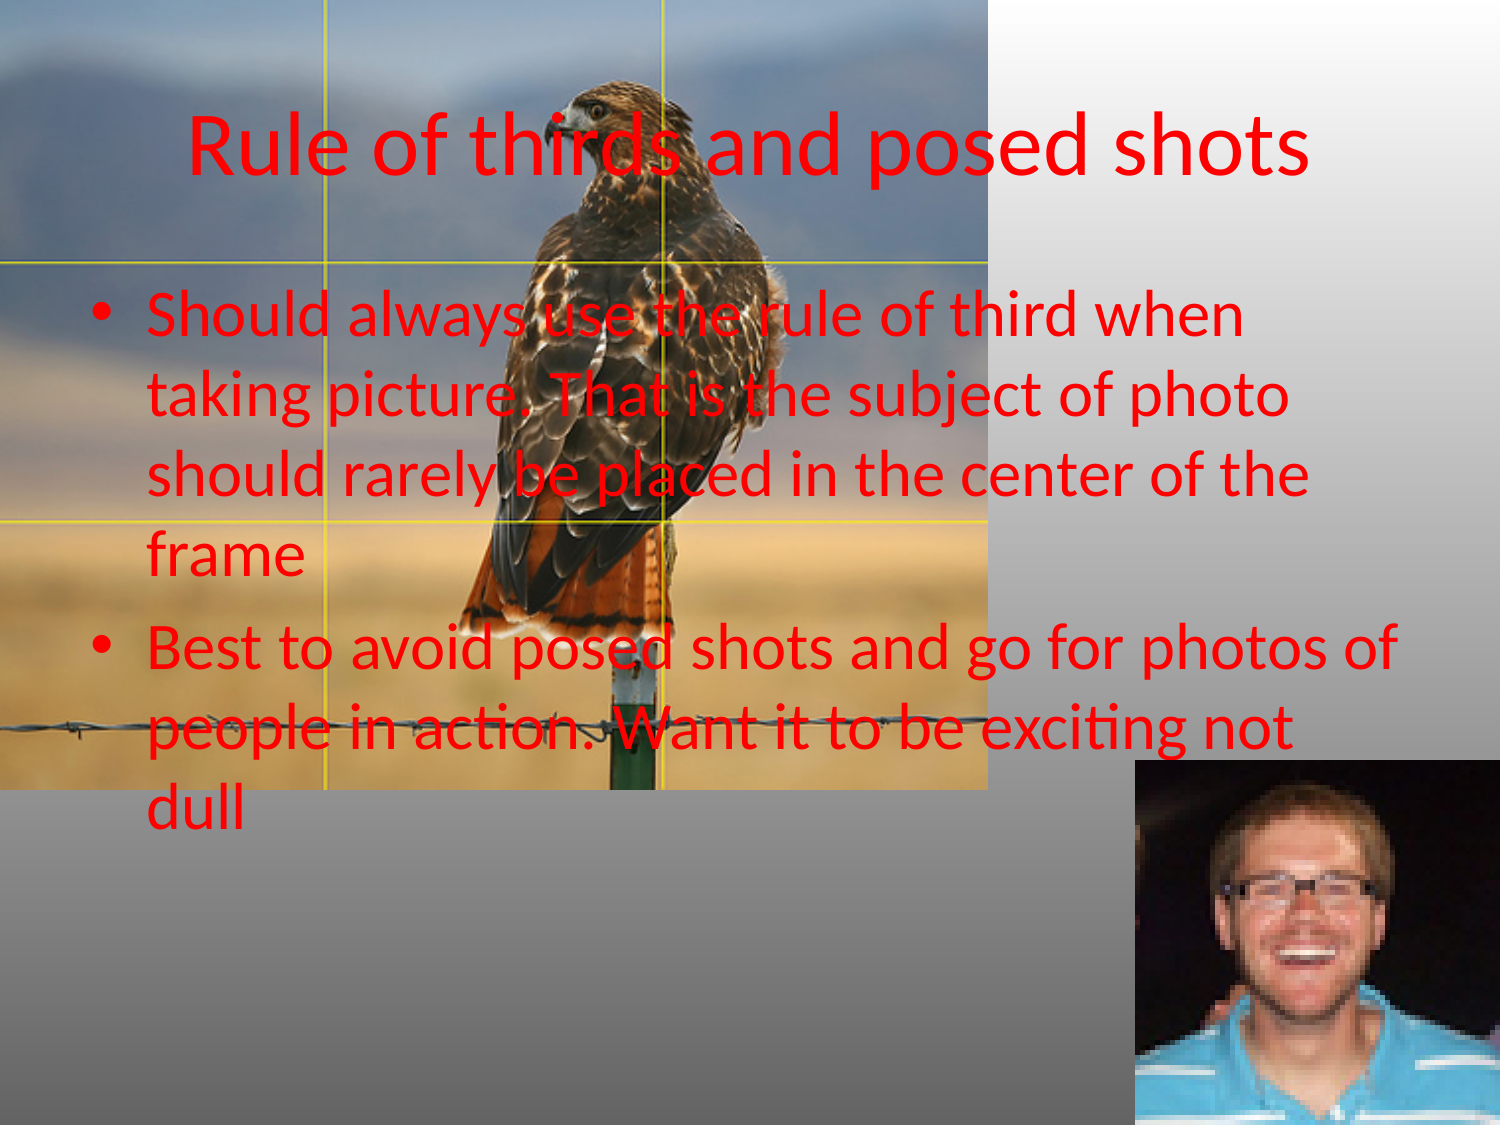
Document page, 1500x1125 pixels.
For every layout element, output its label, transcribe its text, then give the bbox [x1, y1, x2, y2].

title Rule of thirds and posed shots [991, 45, 1425, 233]
picture [0, 0, 988, 790]
list Should always use the rule of third when taking picture. That is the subject of photo should rarely be placed in the center of the frame Best to avoid posed shots and go for photos of people in action. Want it to be exciting not dull [75, 262, 1425, 1005]
picture [1135, 760, 1500, 1125]
